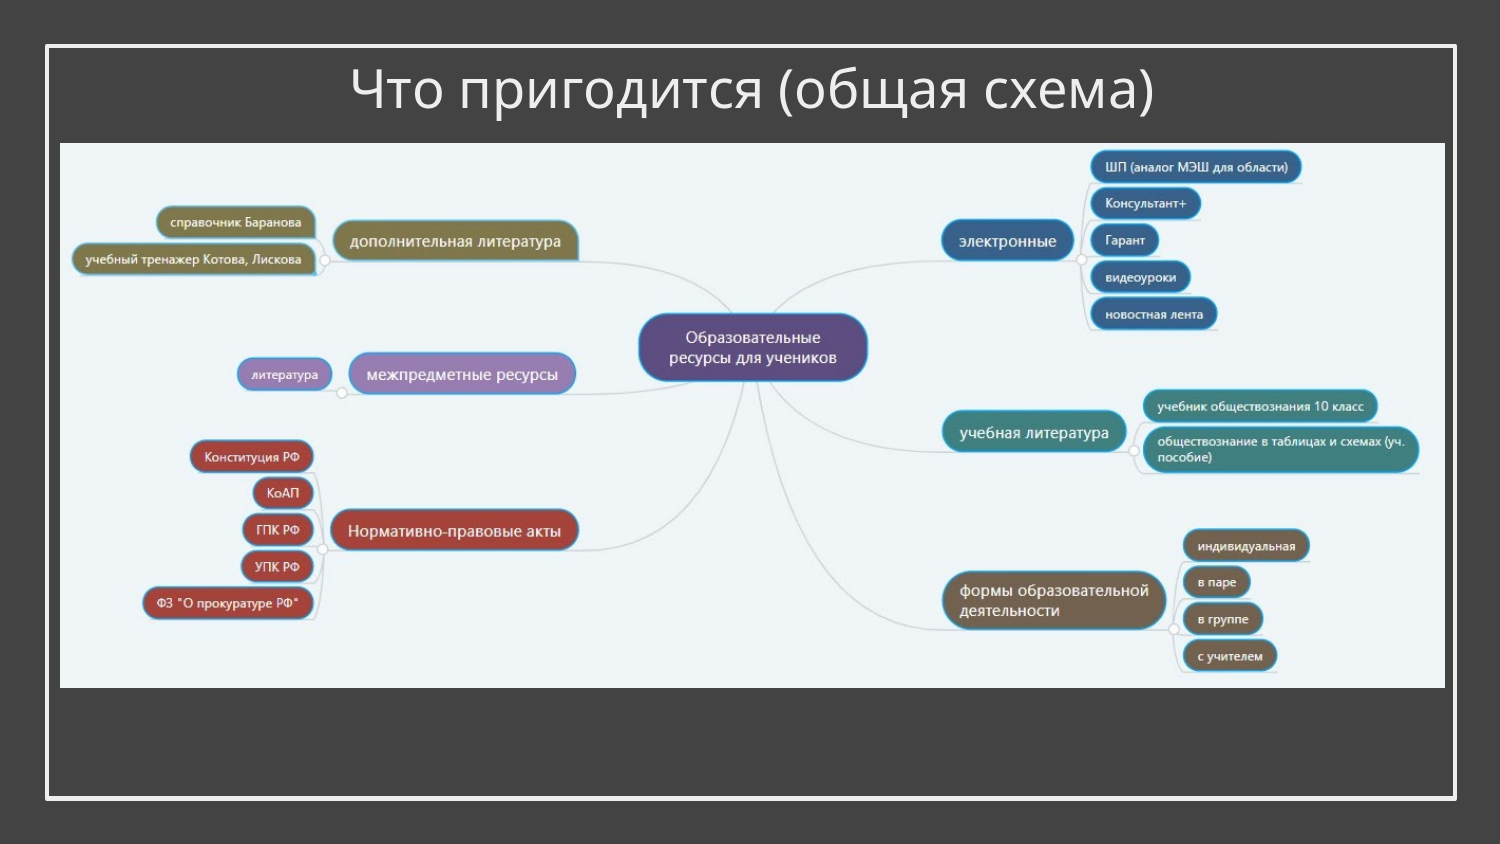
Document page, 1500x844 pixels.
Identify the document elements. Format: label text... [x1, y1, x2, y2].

picture [59, 142, 1445, 688]
title Что пригодится (общая схема) [48, 39, 1456, 156]
